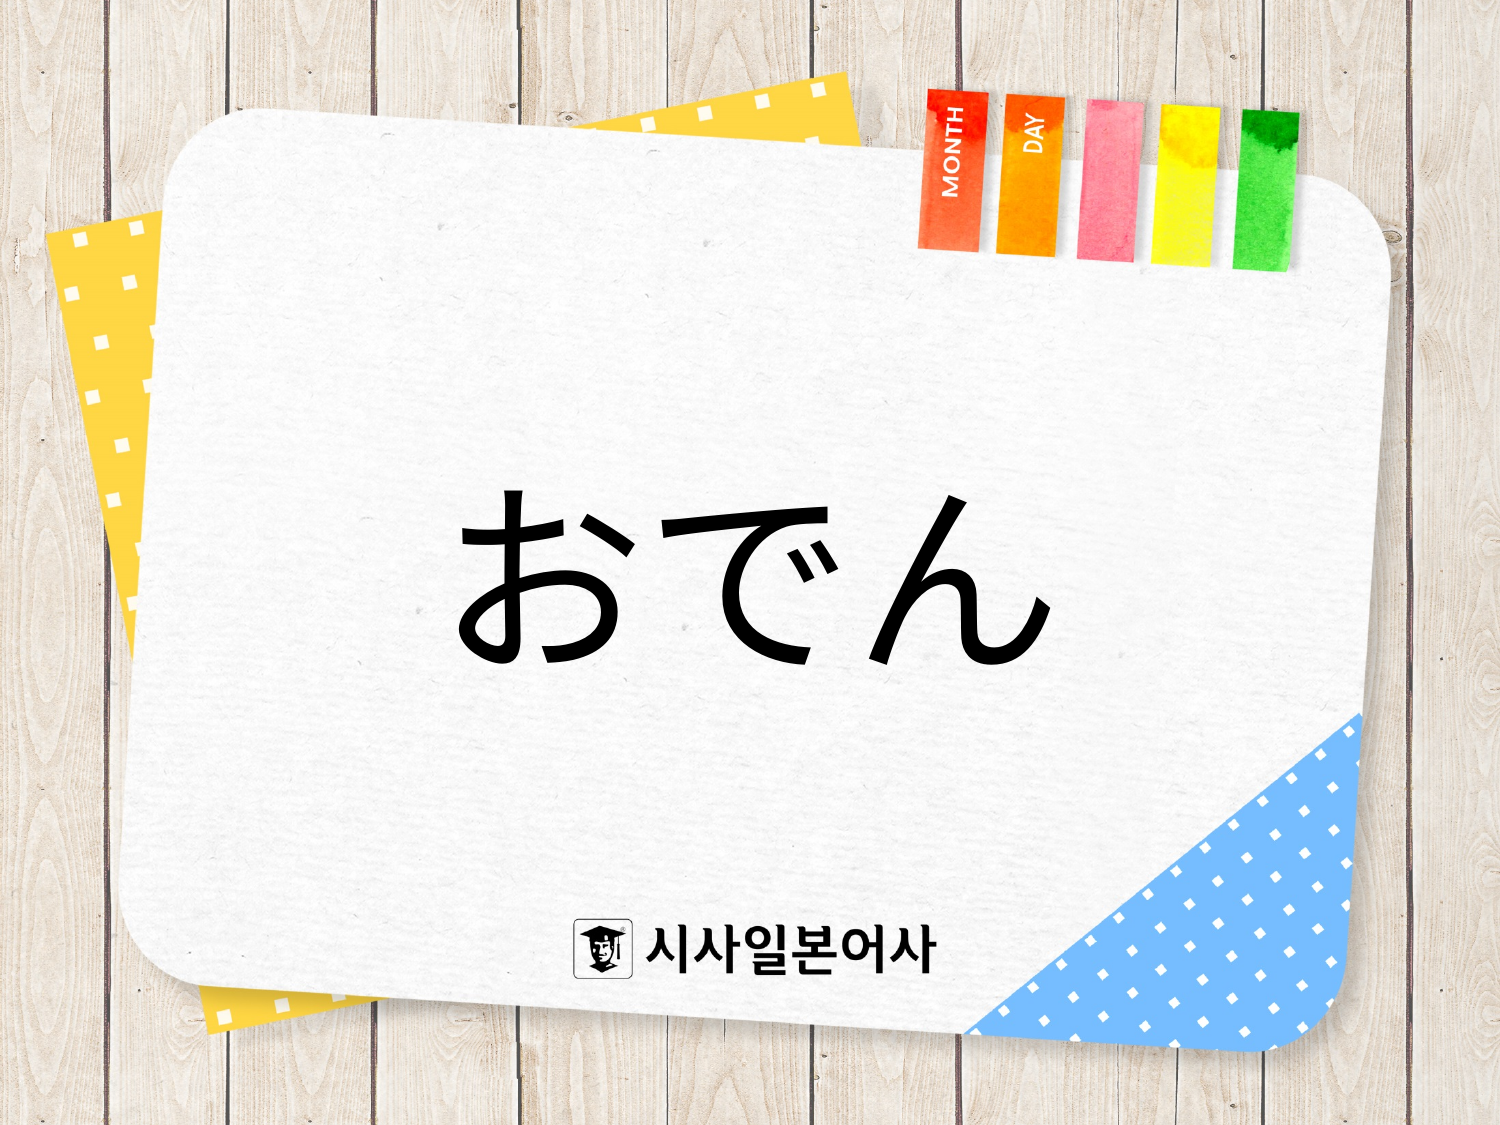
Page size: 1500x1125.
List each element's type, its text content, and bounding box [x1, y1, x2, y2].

picture [0, 0, 1500, 1125]
title おでん [75, 338, 1425, 811]
